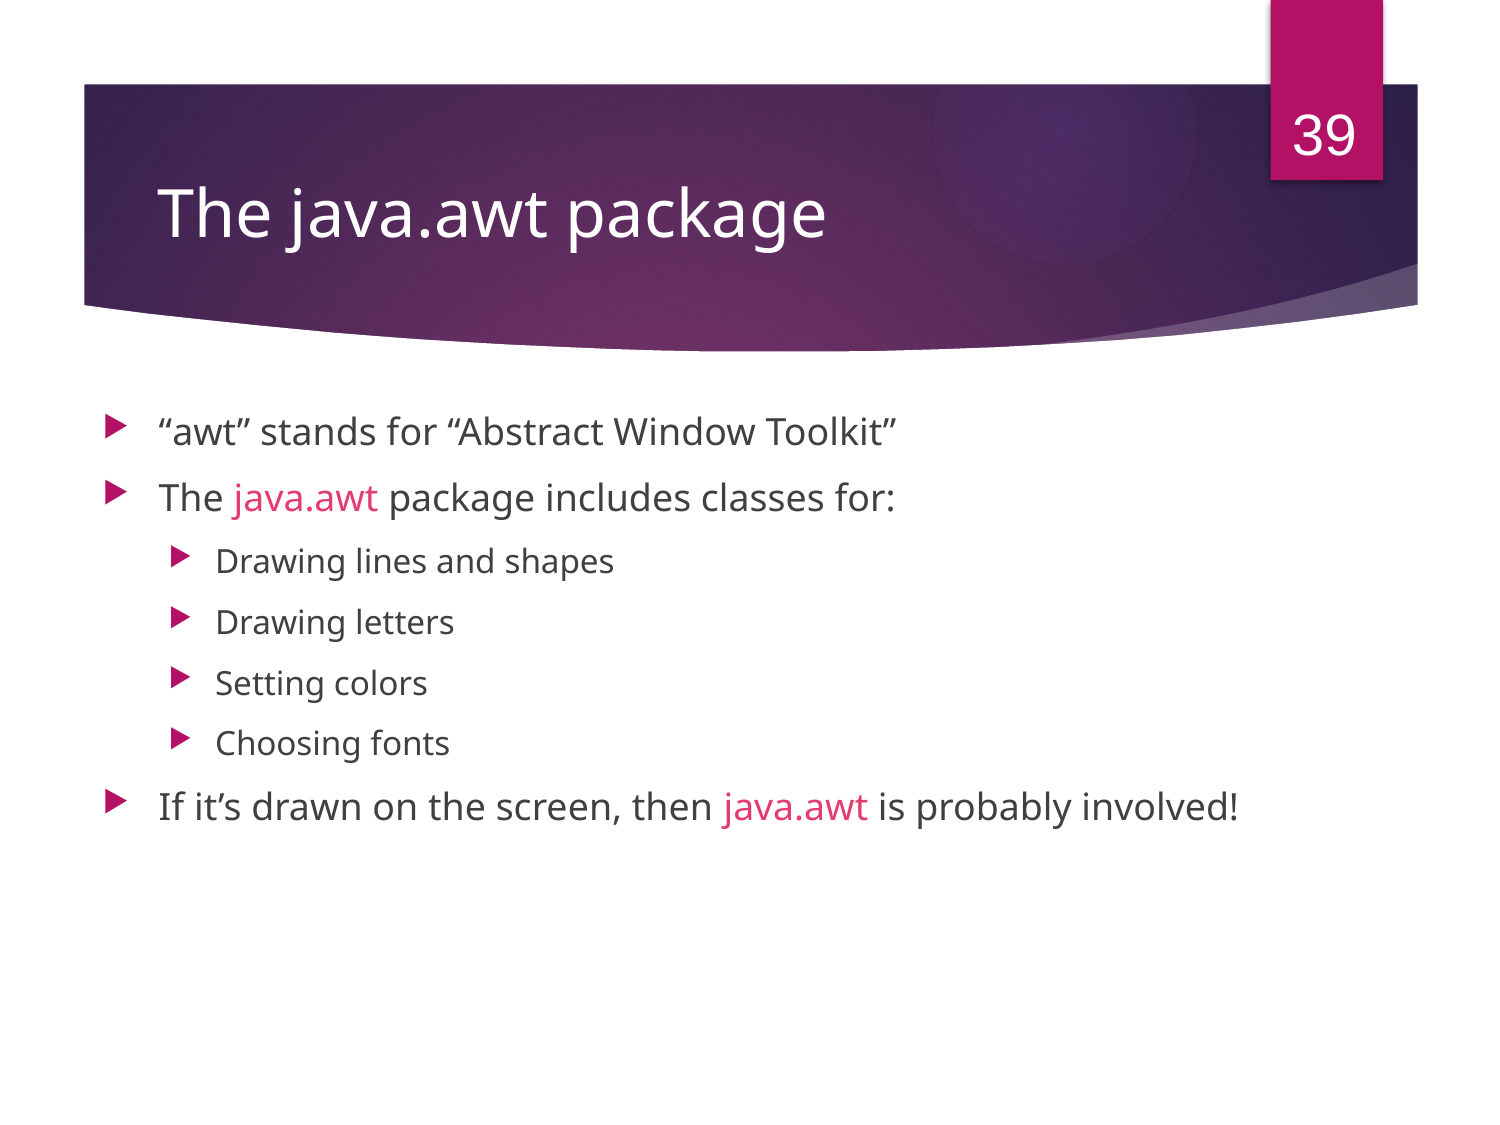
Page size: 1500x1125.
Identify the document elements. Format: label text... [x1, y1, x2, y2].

slide_number 39 [1259, 48, 1390, 175]
list “awt” stands for “Abstract Window Toolkit” The java.awt package includes classes for: Drawing lines and shapes Drawing letters Setting colors Choosing fonts If it’s drawn on the screen, then java.awt is probably involved! [87, 400, 1388, 1076]
title The java.awt package [142, 152, 1183, 269]
